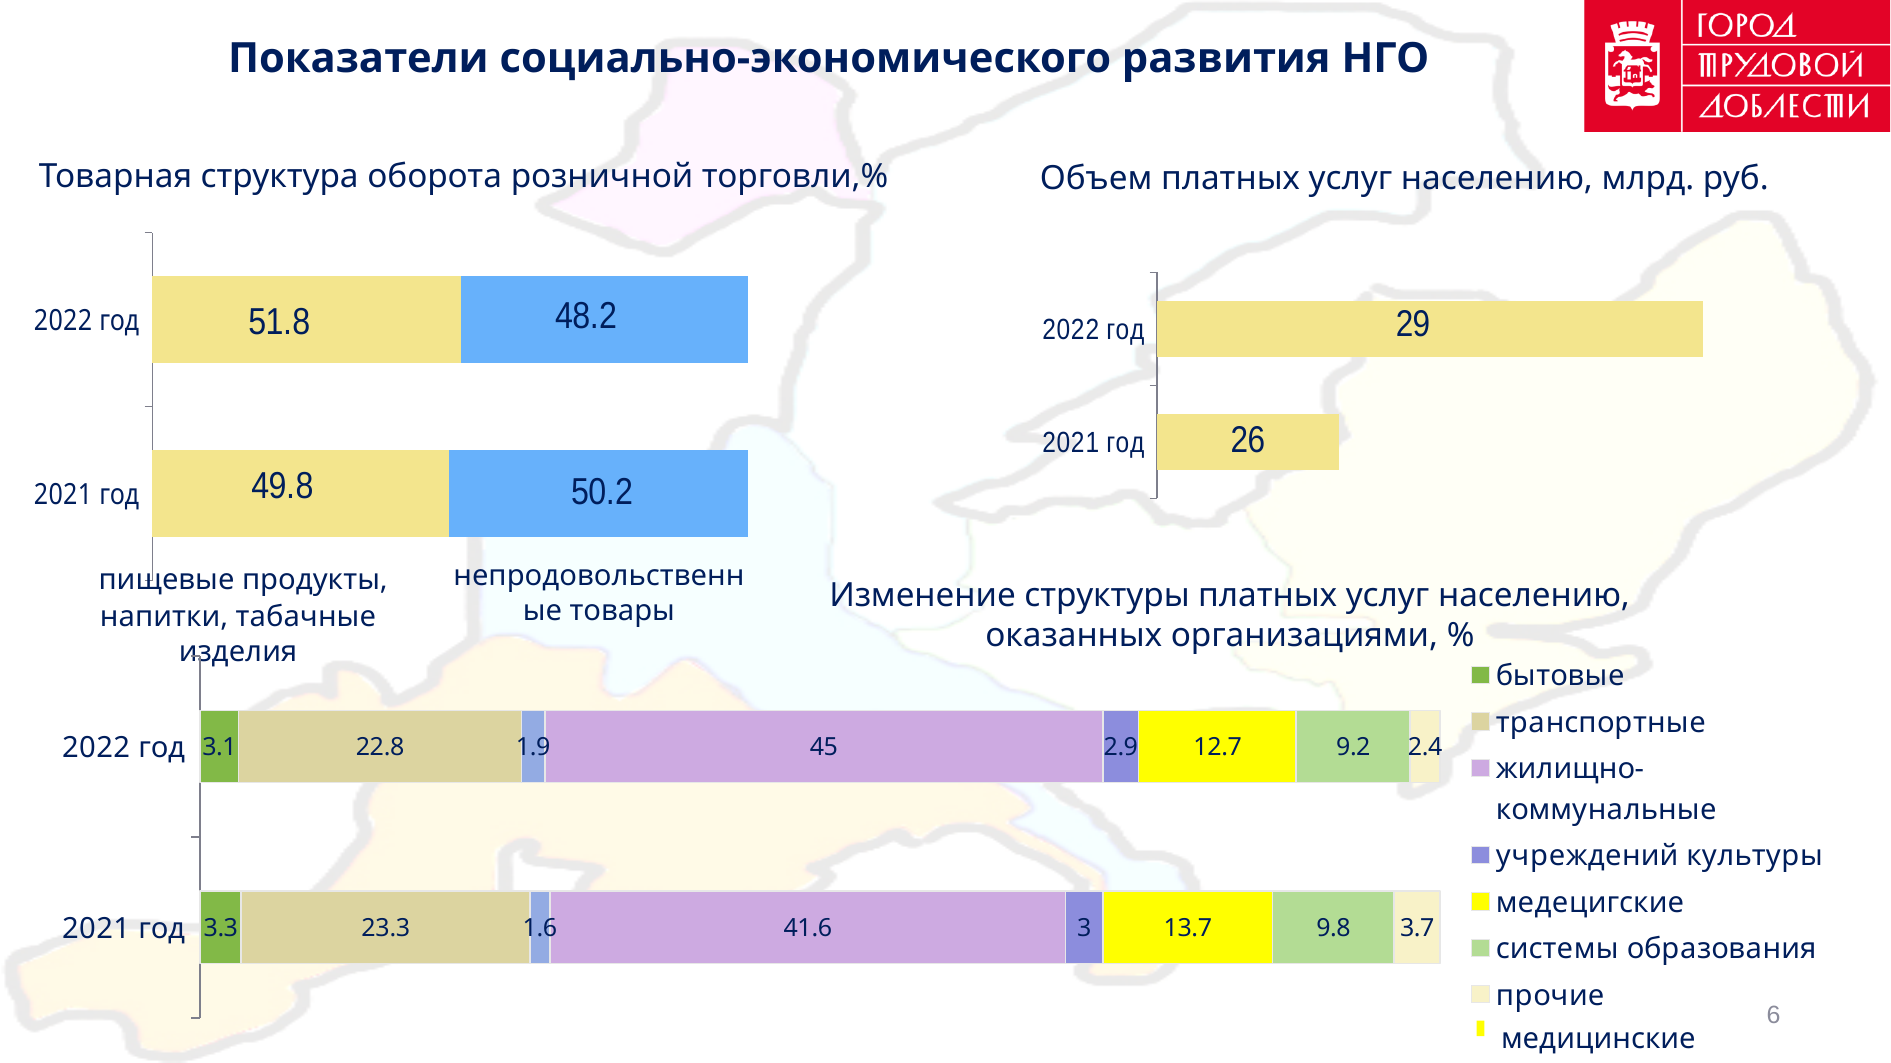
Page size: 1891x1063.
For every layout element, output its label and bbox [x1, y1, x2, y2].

chart [25, 648, 1861, 1026]
picture [0, 0, 1891, 1063]
chart [1041, 261, 1765, 500]
chart [33, 215, 868, 582]
